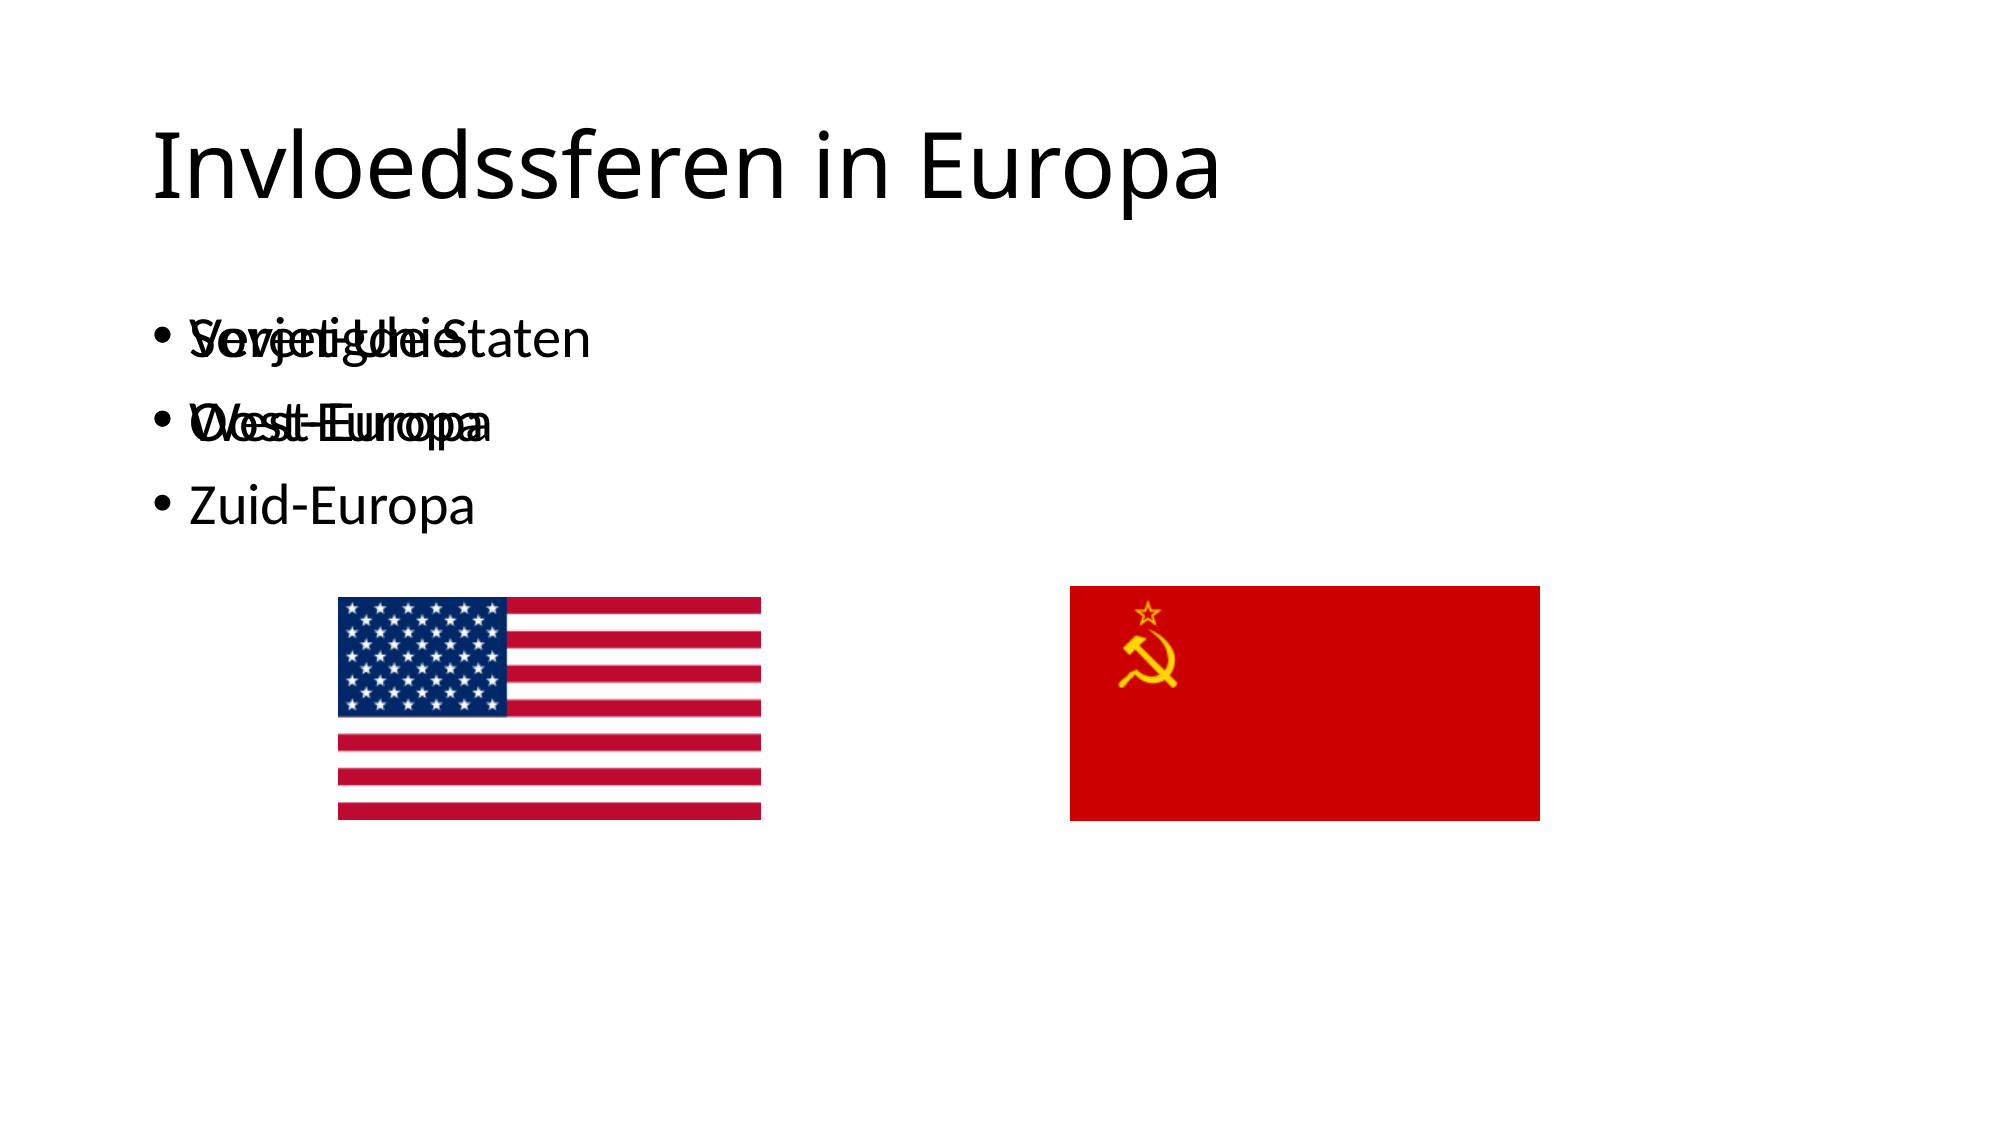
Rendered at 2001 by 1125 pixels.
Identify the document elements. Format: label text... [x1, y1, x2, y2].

title Invloedssferen in Europa [137, 59, 1863, 278]
list Sovjet-Unie Oost-Europa [137, 299, 1863, 1014]
picture [338, 597, 761, 820]
picture [1070, 586, 1540, 821]
